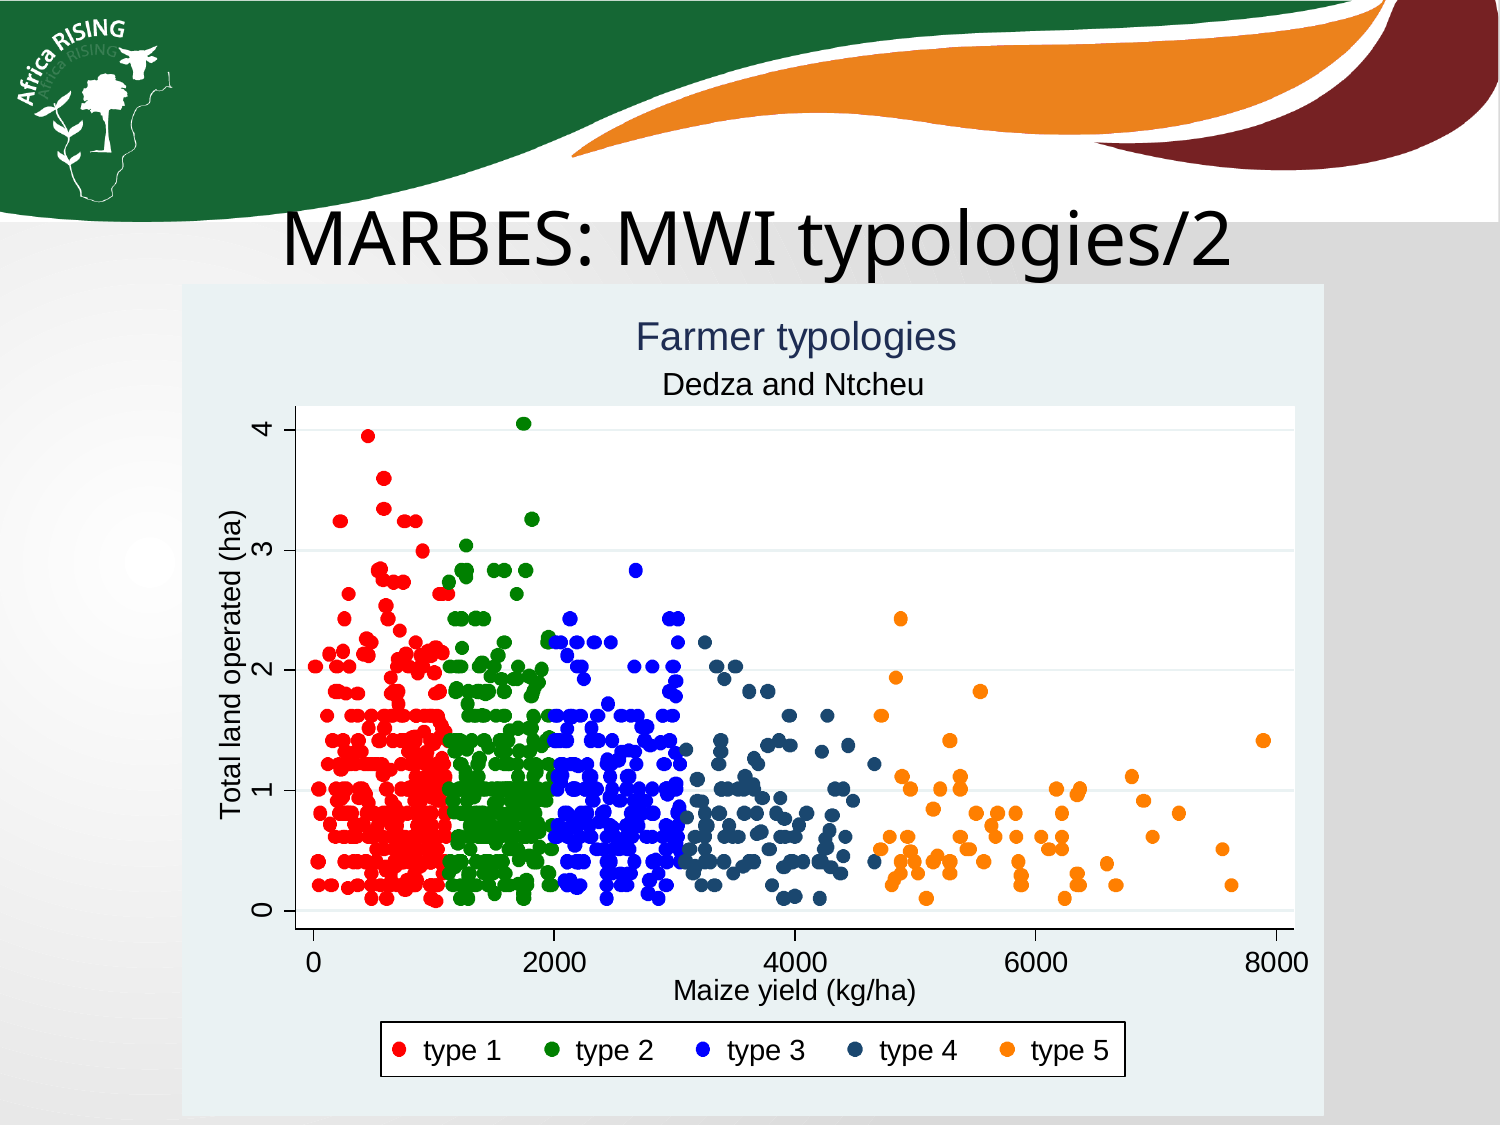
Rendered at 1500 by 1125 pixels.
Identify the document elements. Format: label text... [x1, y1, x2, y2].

picture [171, 274, 1335, 1125]
text_box MARBES: MWI typologies/2 [48, 183, 1448, 321]
picture [0, 0, 1499, 222]
